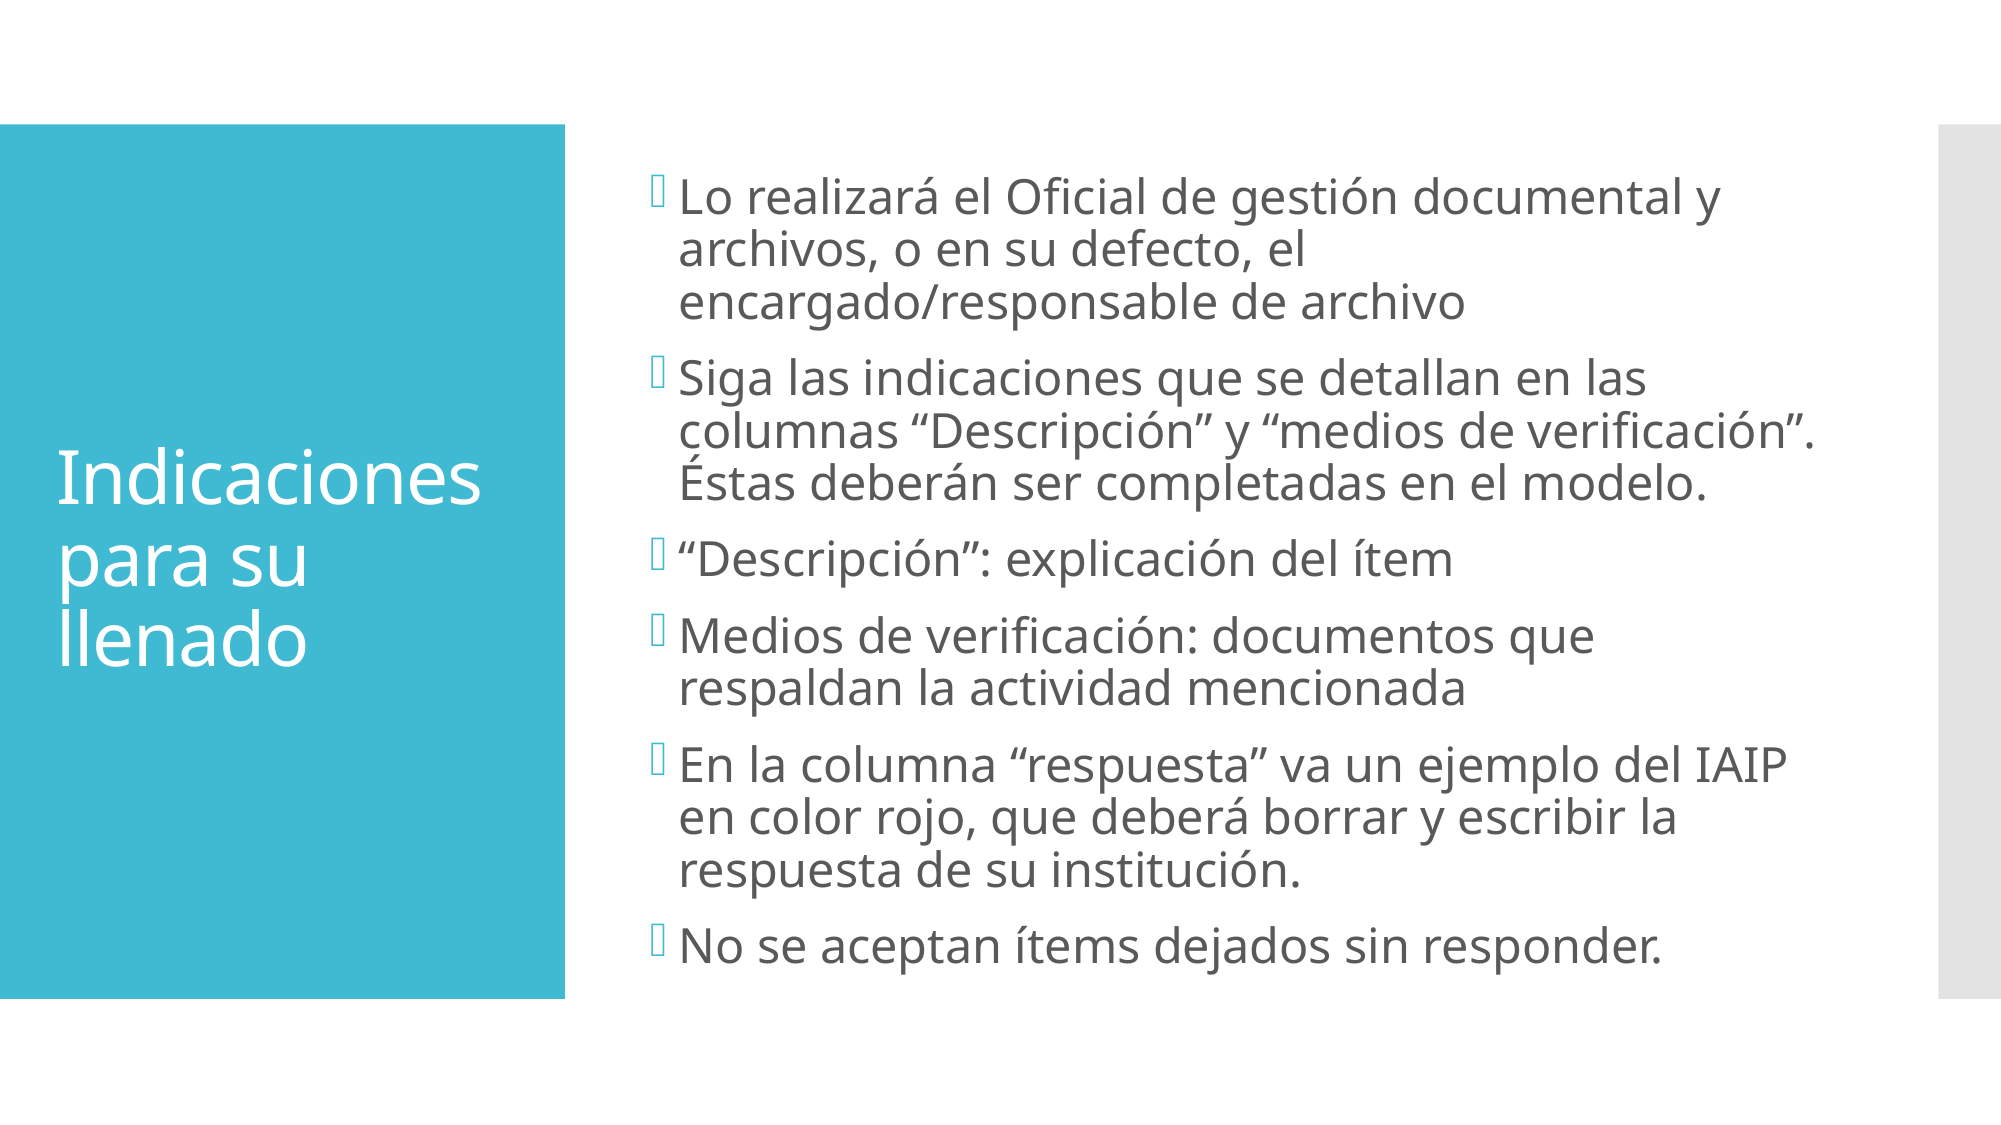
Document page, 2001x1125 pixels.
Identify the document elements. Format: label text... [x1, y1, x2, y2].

title Indicaciones para su llenado [41, 184, 525, 940]
list Lo realizará el Oficial de gestión documental y archivos, o en su defecto, el encargado/responsable de archivo Siga las indicaciones que se detallan en las columnas “Descripción” y “medios de verificación”. Éstas deberán ser completadas en el modelo. “Descripción”: explicación del ítem Medios de verificación: documentos que respaldan la actividad mencionada En la columna “respuesta” va un ejemplo del IAIP en color rojo, que deberá borrar y escribir la respuesta de su institución. No se aceptan ítems dejados sin responder. [634, 141, 1835, 1006]
